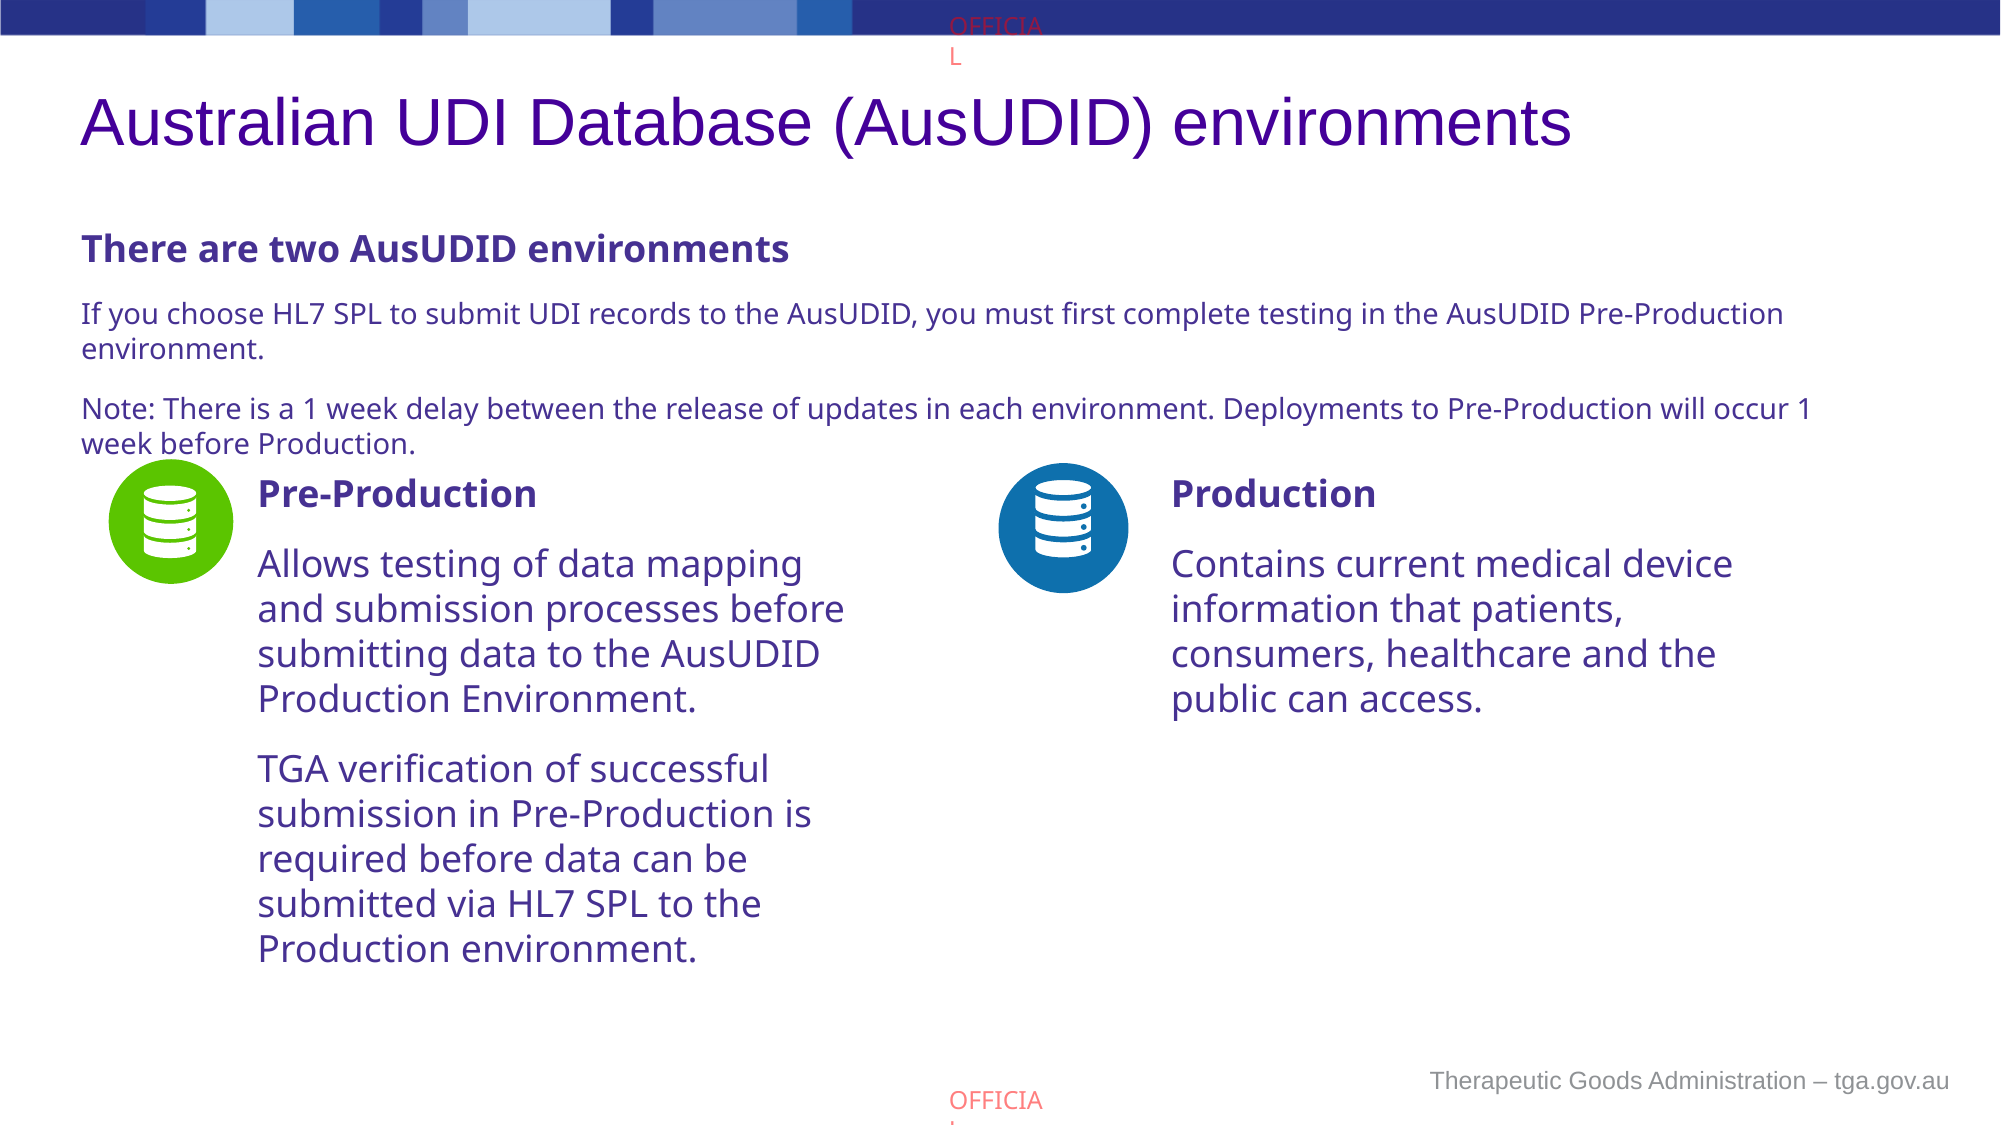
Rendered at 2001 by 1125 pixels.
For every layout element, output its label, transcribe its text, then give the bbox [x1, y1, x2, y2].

text_box There are two AusUDID environments If you choose HL7 SPL to submit UDI records to the AusUDID, you must first complete testing in the AusUDID Pre-Production environment. Note: There is a 1 week delay between the release of updates in each environment. Deployments to Pre-Production will occur 1 week before Production. [66, 217, 1882, 410]
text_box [143, 485, 197, 559]
footer Therapeutic Goods Administration – tga.gov.au [1291, 1049, 1967, 1110]
text_box Production Contains current medical device information that patients, consumers, healthcare and the public can access. [1155, 462, 1779, 655]
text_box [1034, 479, 1092, 559]
text_box Pre-Production Allows testing of data mapping and submission processes before submitting data to the AusUDID Production Environment. TGA verification of successful submission in Pre-Production is required before data can be submitted via HL7 SPL to the Production environment. [242, 462, 877, 728]
text_box [110, 461, 232, 582]
picture [0, 0, 2001, 1125]
text_box Australian UDI Database (AusUDID) environments [65, 70, 1771, 168]
text_box [998, 463, 1129, 594]
